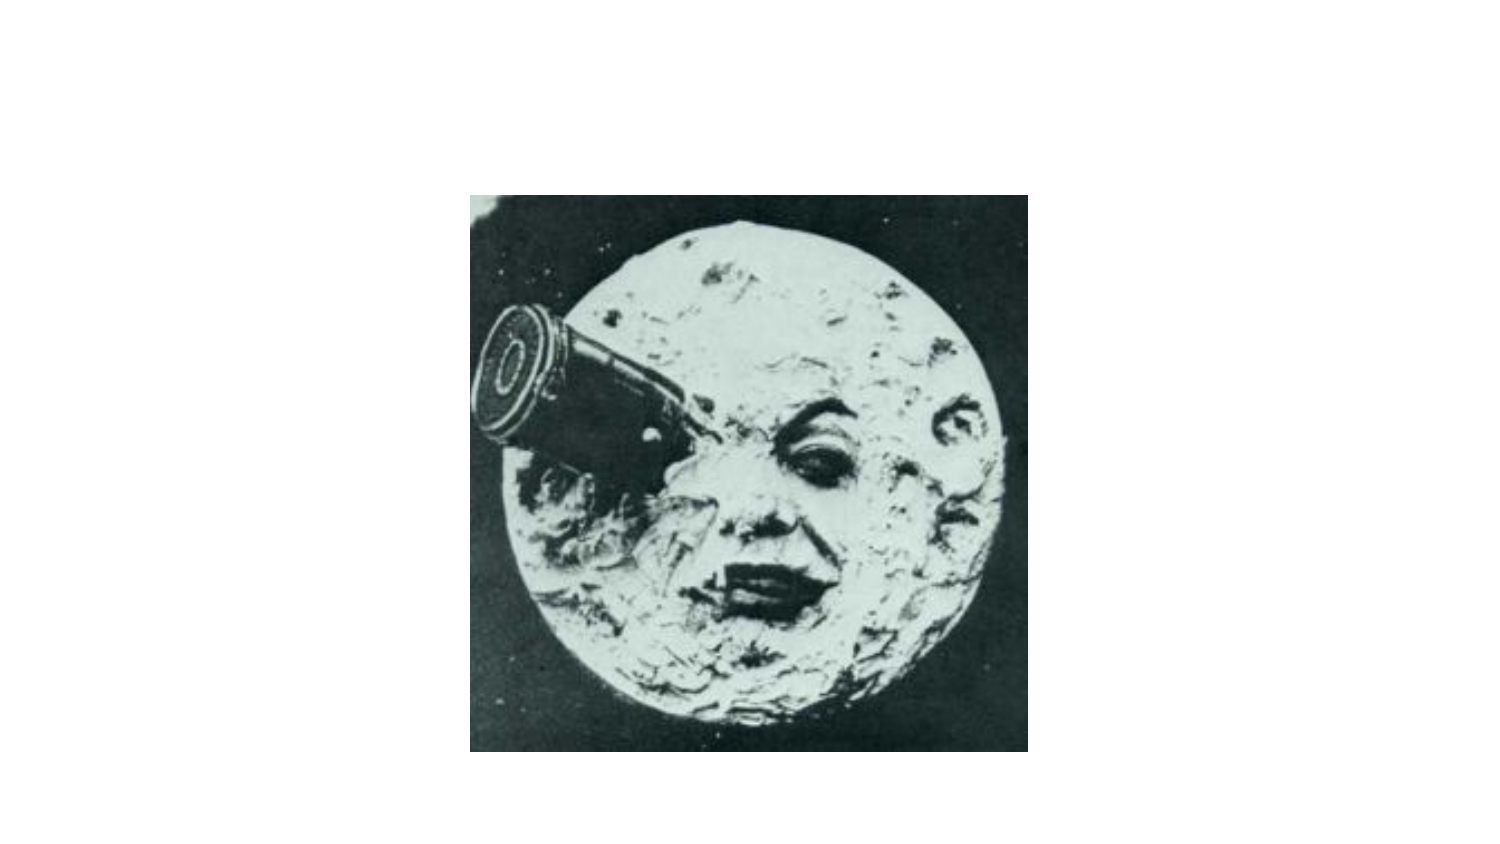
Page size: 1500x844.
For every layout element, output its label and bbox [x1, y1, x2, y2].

picture [470, 195, 1028, 753]
